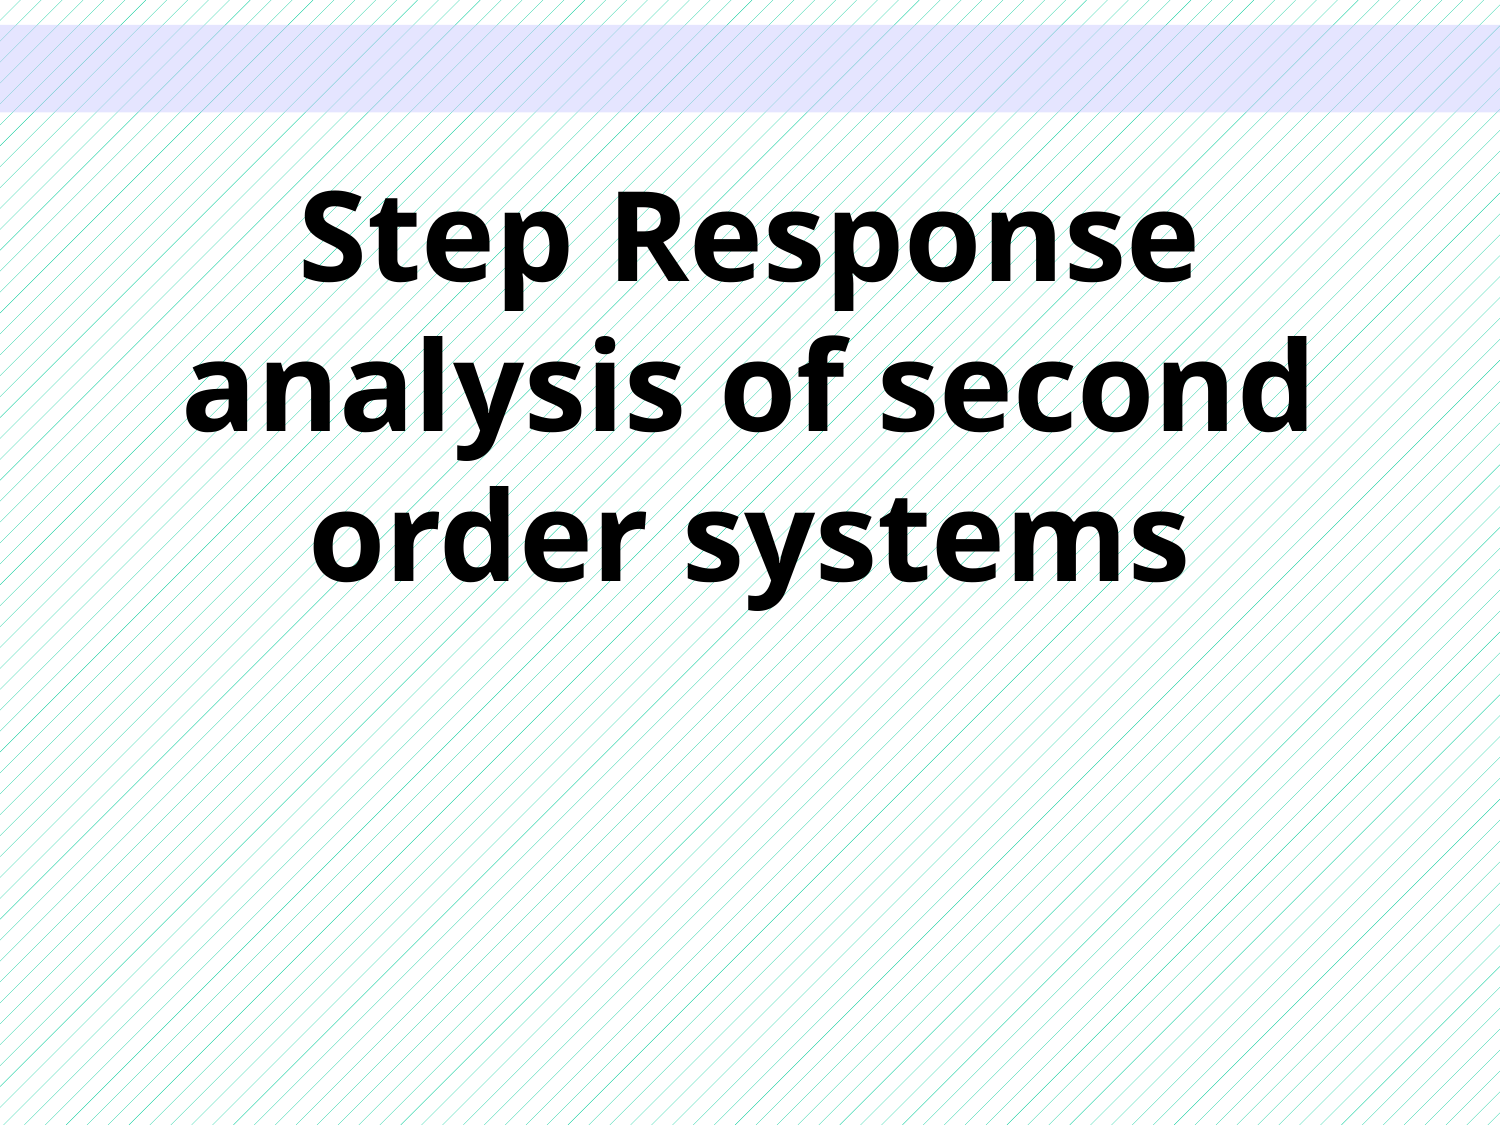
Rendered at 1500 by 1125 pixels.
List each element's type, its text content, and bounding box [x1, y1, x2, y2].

title Step Response analysis of second order systems [24, 24, 1476, 738]
